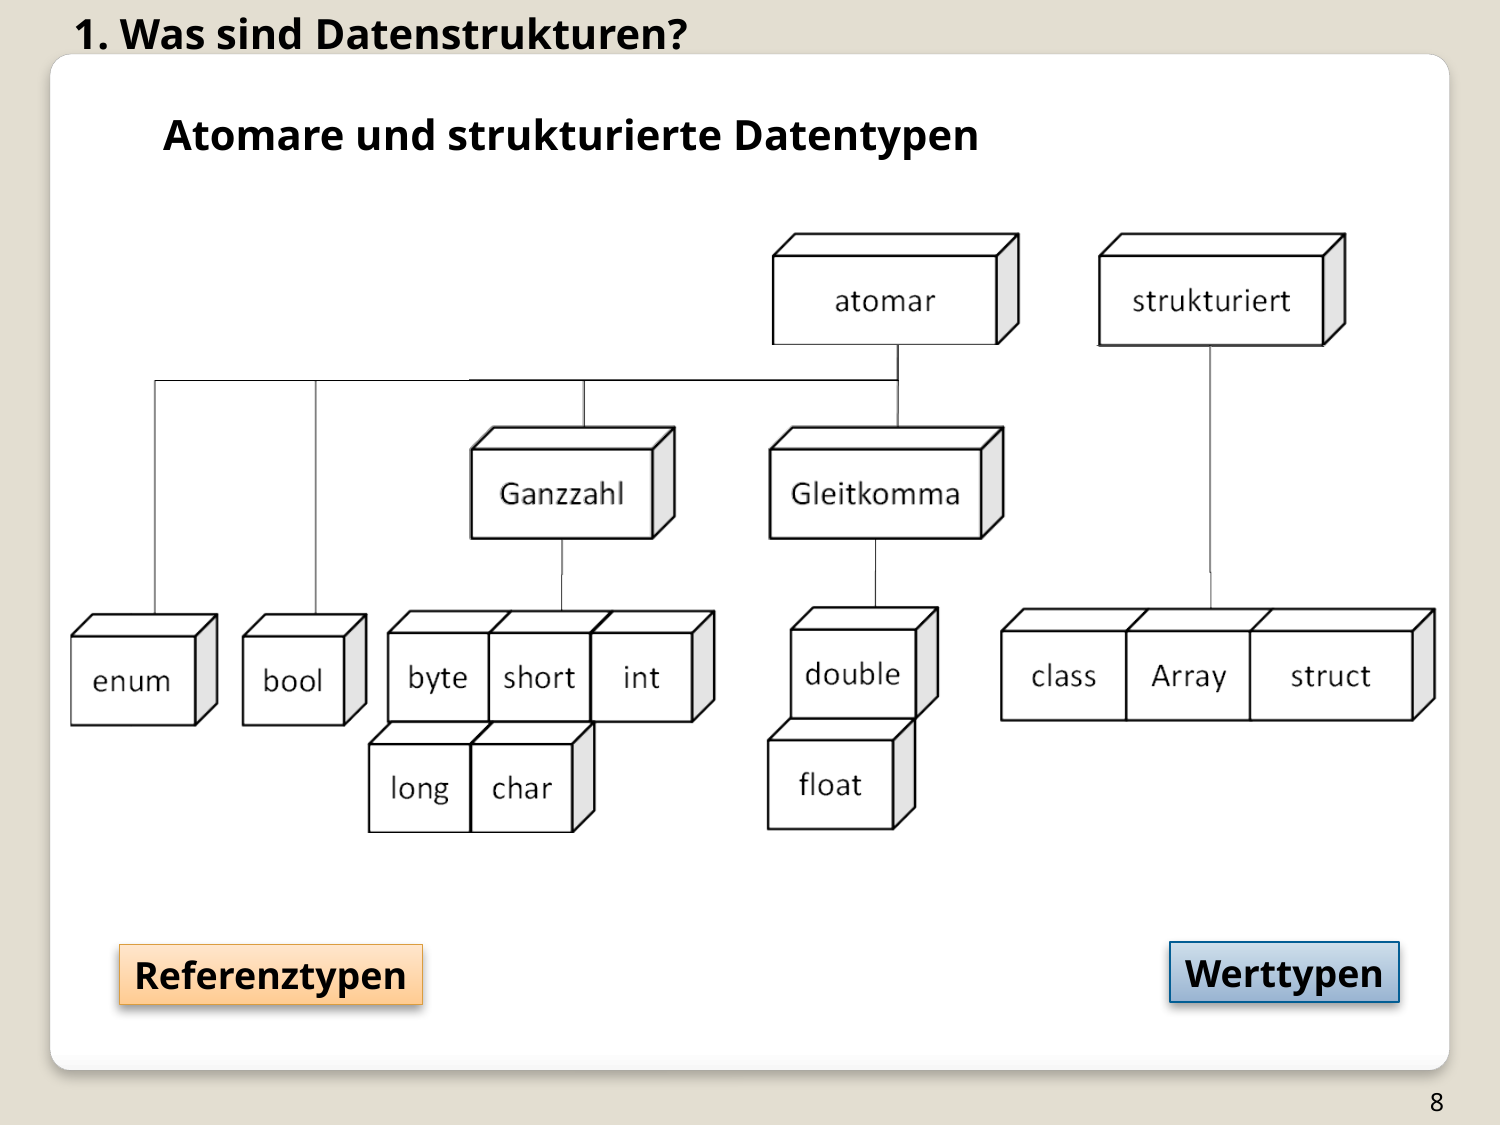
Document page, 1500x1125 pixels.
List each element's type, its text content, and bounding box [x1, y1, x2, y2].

text_box 1. Was sind Datenstrukturen? [58, 0, 1325, 65]
picture [67, 231, 1440, 834]
text_box Atomare und strukturierte Datentypen [148, 101, 996, 167]
text_box Referenztypen [119, 944, 423, 1005]
text_box Werttypen [1169, 941, 1400, 1003]
